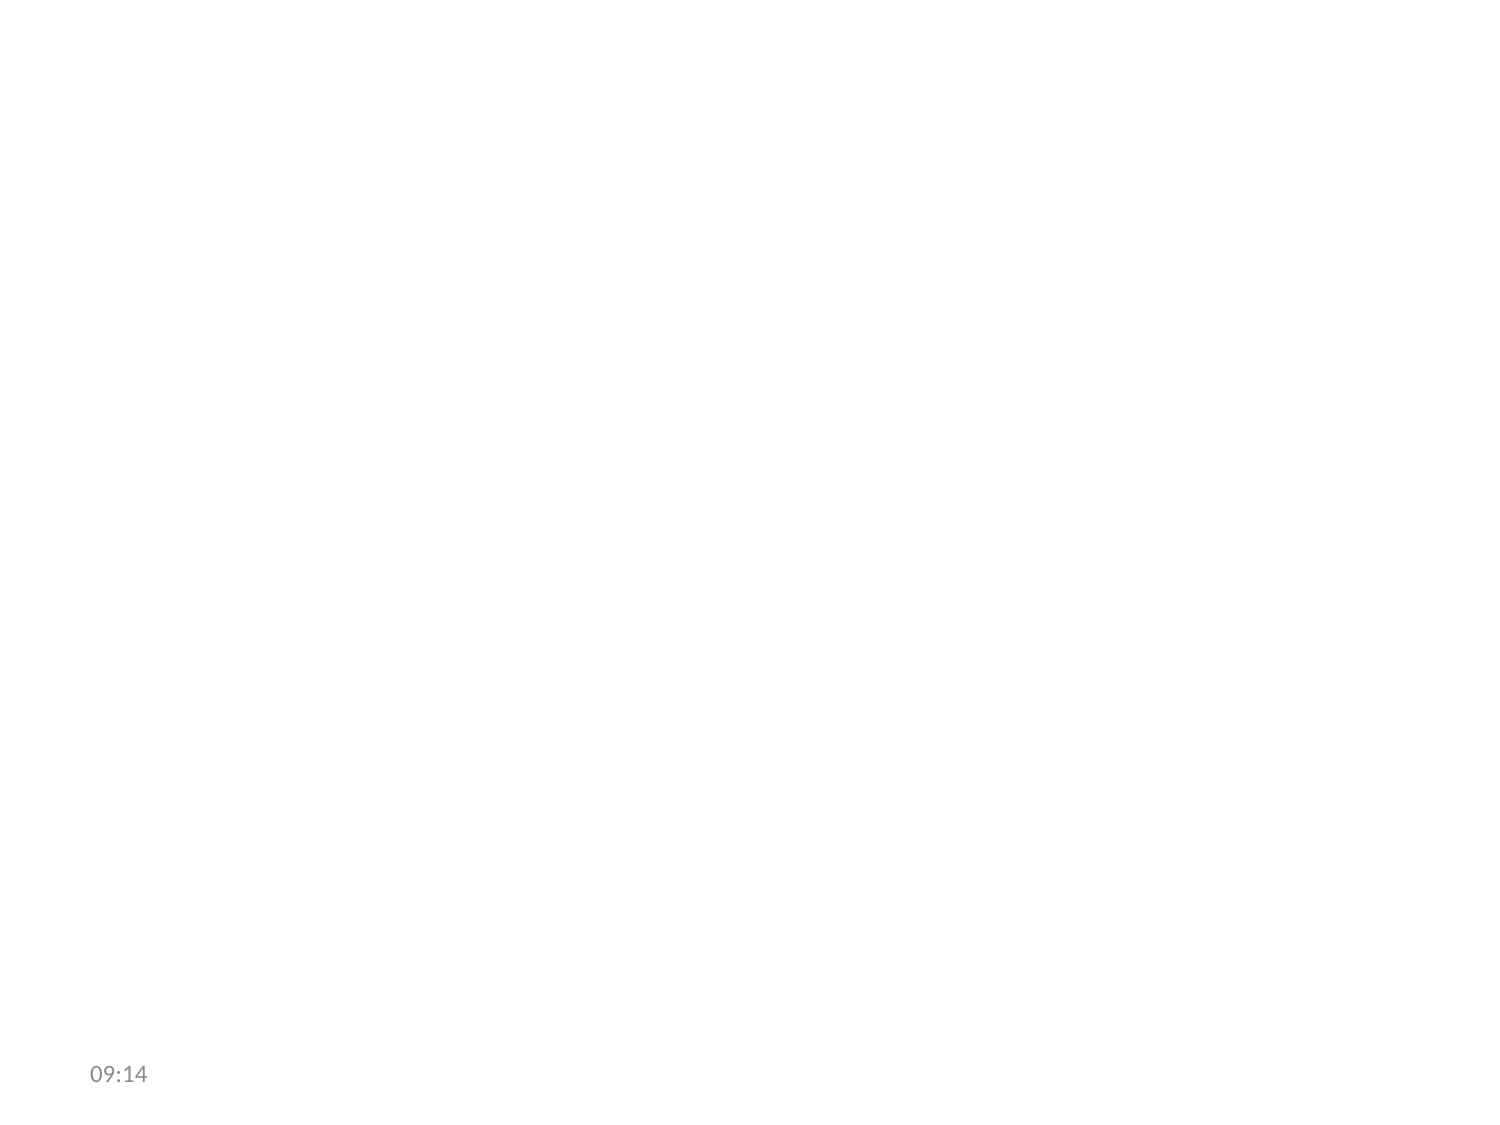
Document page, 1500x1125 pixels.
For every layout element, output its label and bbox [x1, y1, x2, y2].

slide_number [75, 1042, 425, 1103]
